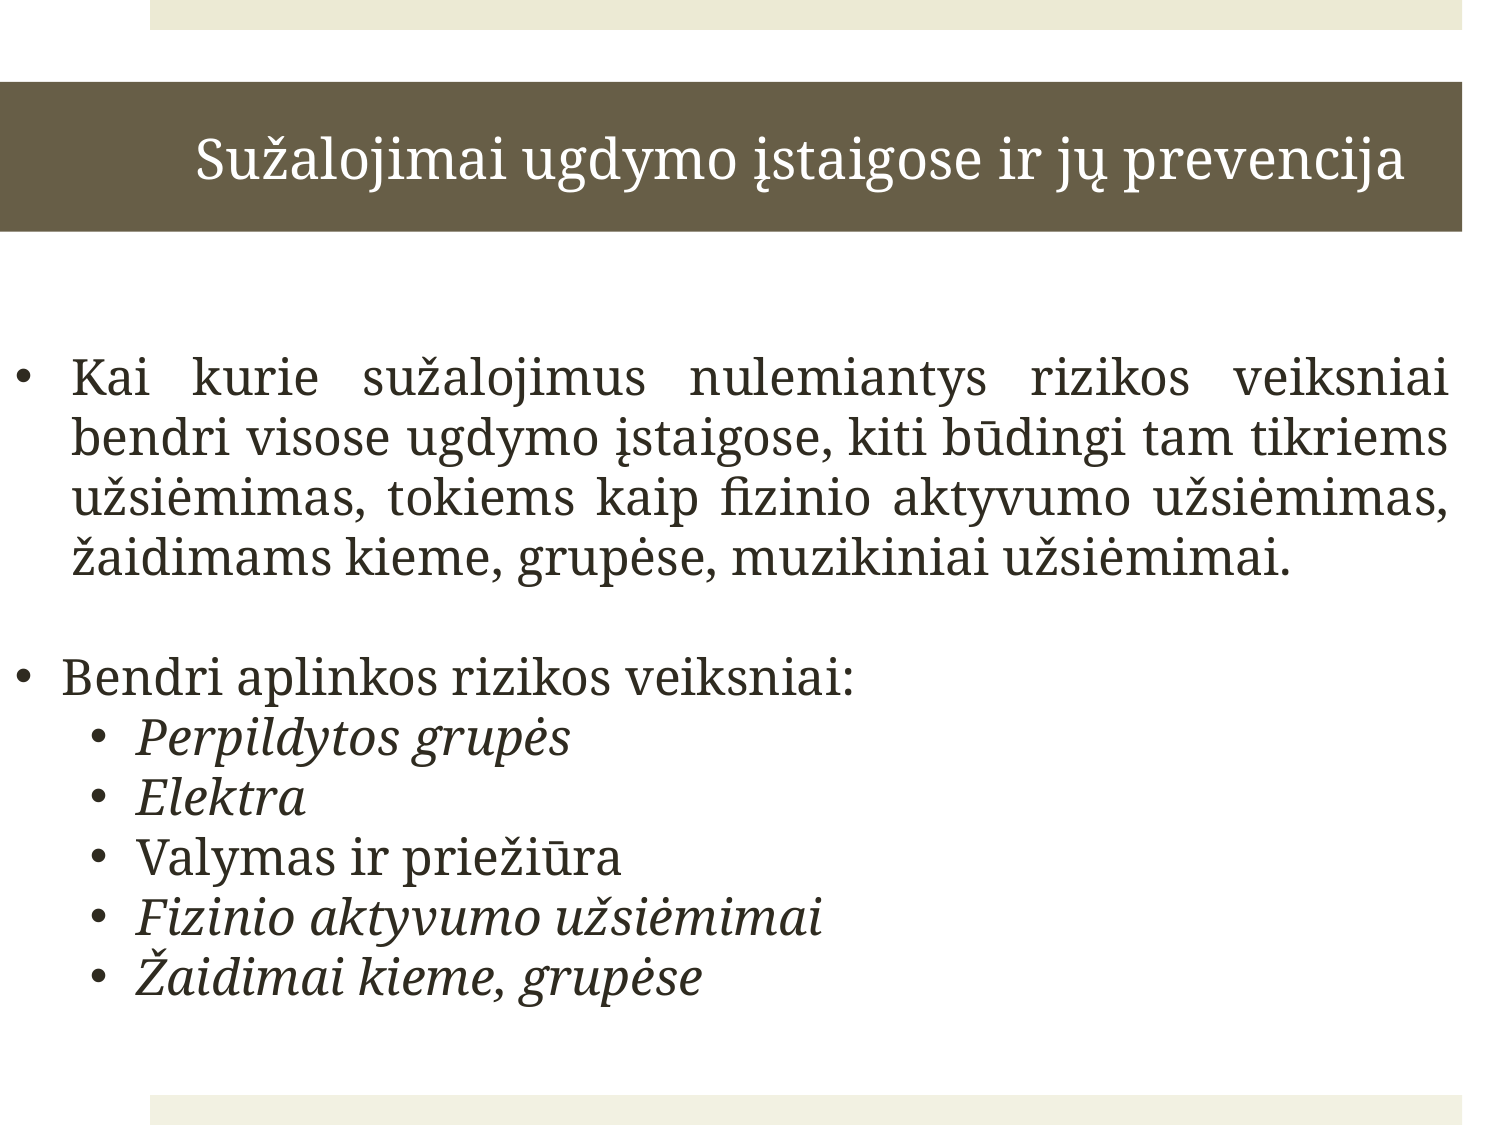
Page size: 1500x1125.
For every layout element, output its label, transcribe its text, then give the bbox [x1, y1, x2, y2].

text_box Kai kurie sužalojimus nulemiantys rizikos veiksniai bendri visose ugdymo įstaigose, kiti būdingi tam tikriems užsiėmimas, tokiems kaip fizinio aktyvumo užsiėmimas, žaidimams kieme, grupėse, muzikiniai užsiėmimai. Bendri aplinkos rizikos veiksniai: Perpildytos grupės Elektra Valymas ir priežiūra Fizinio aktyvumo užsiėmimai Žaidimai kieme, grupėse [0, 237, 1465, 1125]
title Sužalojimai ugdymo įstaigose ir jų prevencija [0, 81, 1463, 232]
